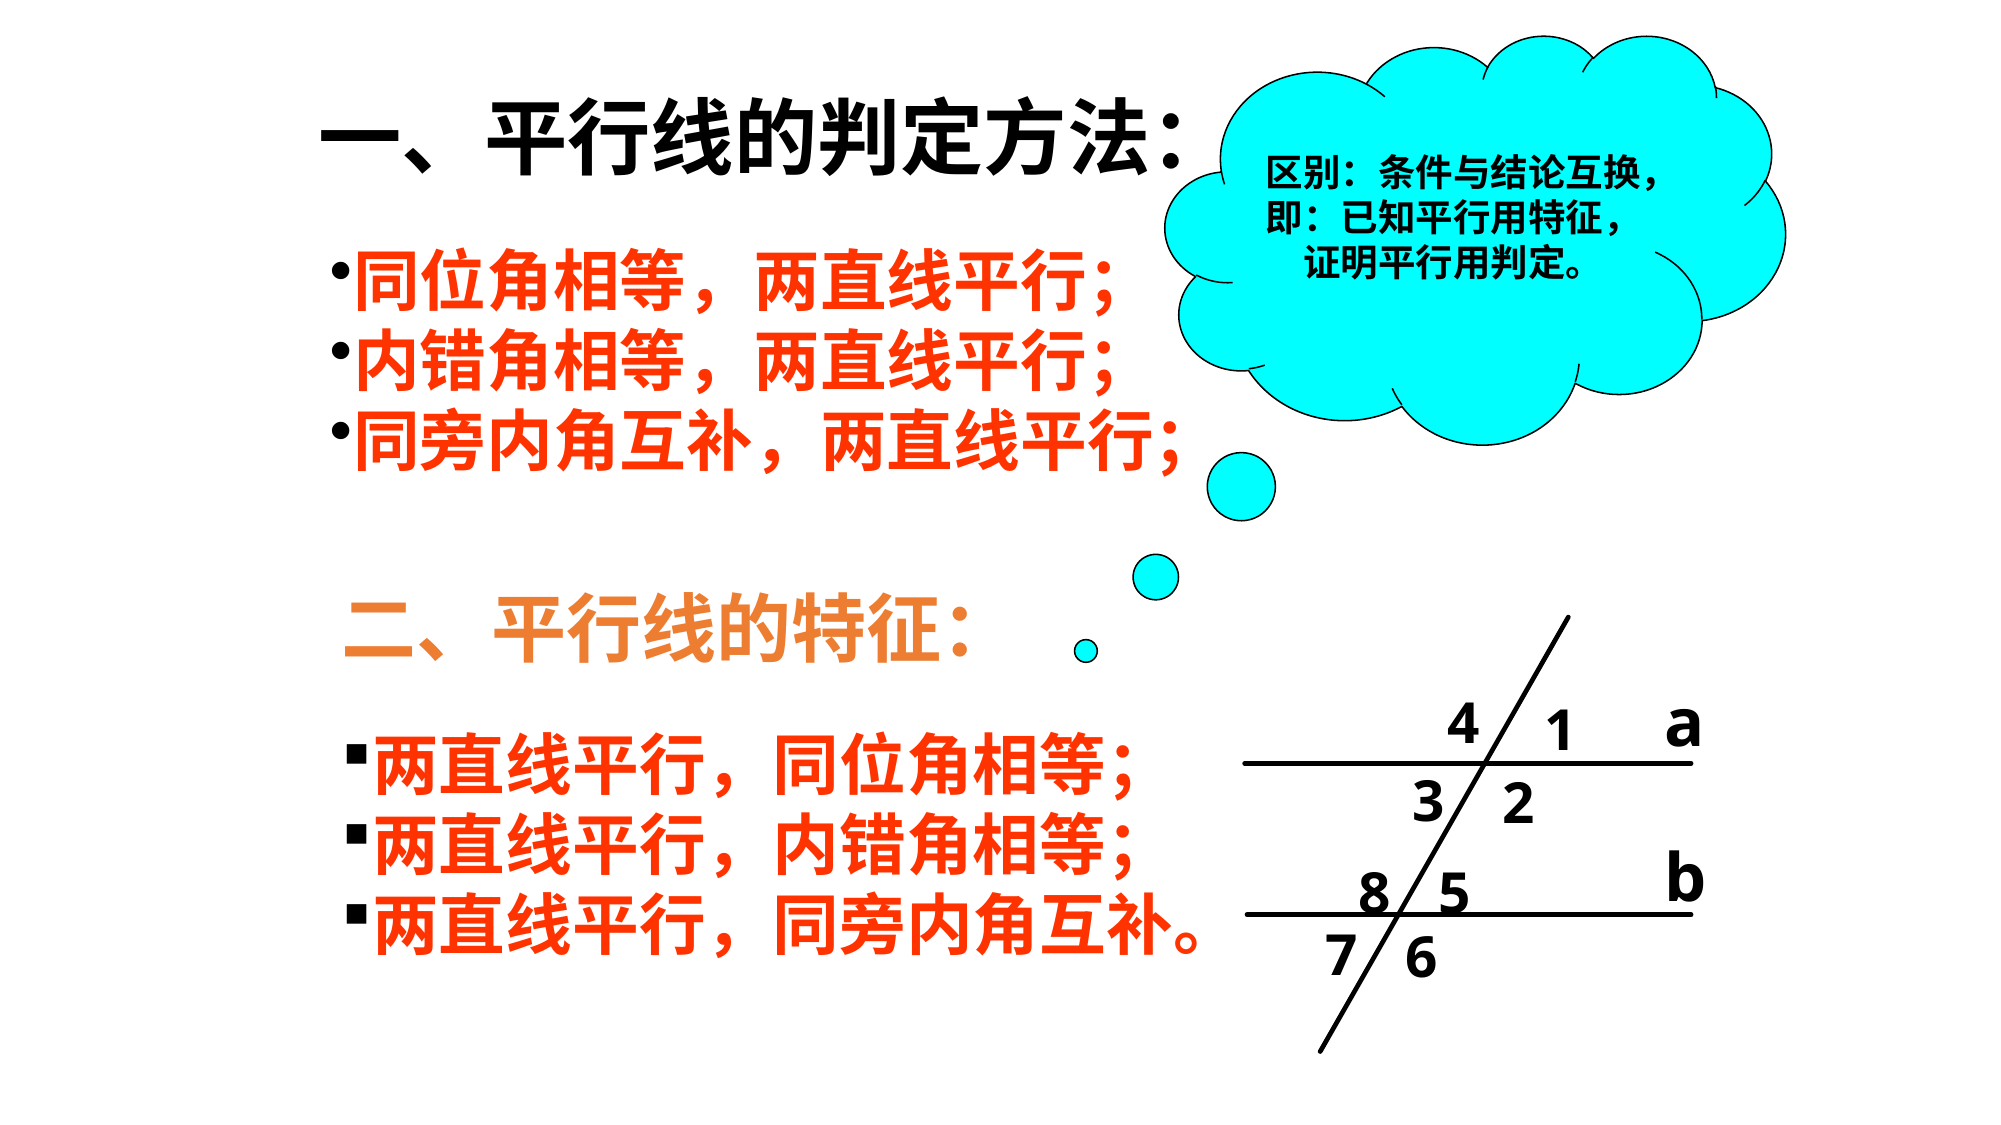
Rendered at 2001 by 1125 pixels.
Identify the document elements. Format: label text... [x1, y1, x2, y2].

title 一、平行线的判定方法： [303, 77, 1213, 205]
text_box 两直线平行，同位角相等； 两直线平行，内错角相等； 两直线平行，同旁内角互补。 [326, 715, 1237, 971]
text_box 同位角相等，两直线平行； 内错角相等，两直线平行； 同旁内角互补，两直线平行； [314, 231, 1284, 486]
text_box 区别：条件与结论互换， 即：已知平行用特征，证明平行用判定。 [1207, 486, 1276, 521]
text_box 二、平行线的特征： [326, 573, 1059, 679]
text_box 区别：条件与结论互换， 即：已知平行用特征，证明平行用判定。 [1164, 36, 1786, 446]
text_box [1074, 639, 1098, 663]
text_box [1237, 609, 1750, 1059]
text_box 区别：条件与结论互换， 即：已知平行用特征，证明平行用判定。 [1133, 554, 1179, 600]
